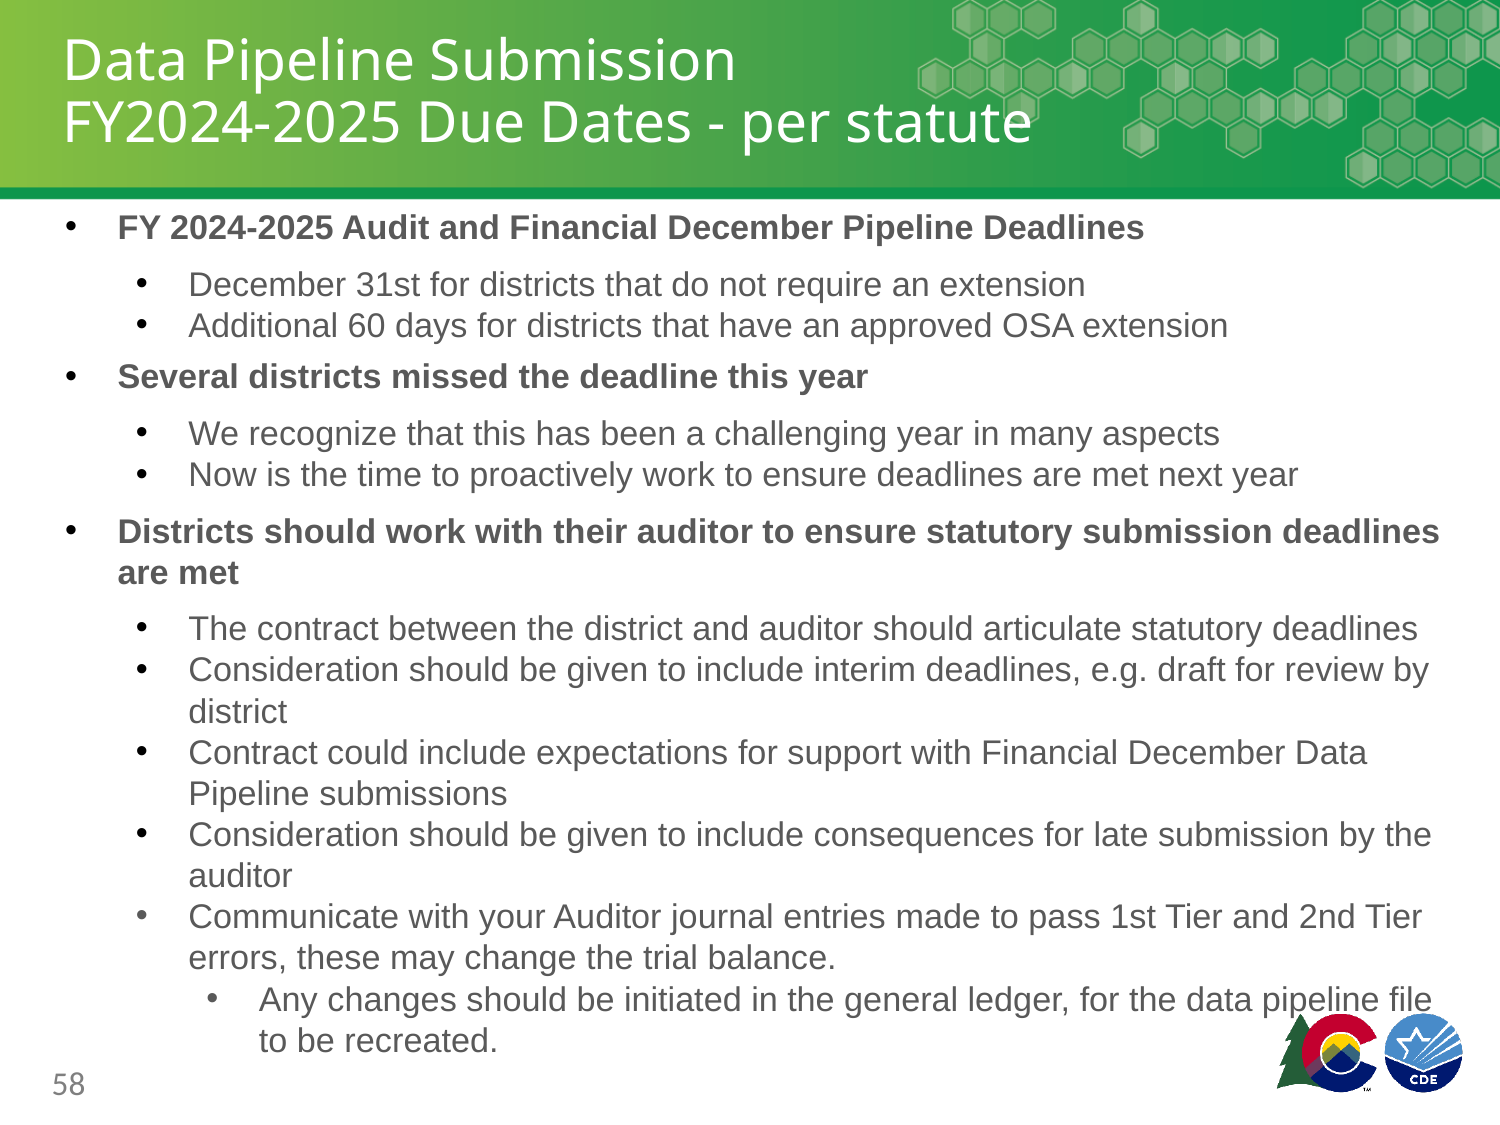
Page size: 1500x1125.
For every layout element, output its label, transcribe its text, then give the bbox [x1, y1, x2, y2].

list FY 2024-2025 Audit and Financial December Pipeline Deadlines December 31st for districts that do not require an extension Additional 60 days for districts that have an approved OSA extension Several districts missed the deadline this year We recognize that this has been a challenging year in many aspects Now is the time to proactively work to ensure deadlines are met next year Districts should work with their auditor to ensure statutory submission deadlines are met The contract between the district and auditor should articulate statutory deadlines Consideration should be given to include interim deadlines, e.g. draft for review by district Contract could include expectations for support with Financial December Data Pipeline submissions Consideration should be given to include consequences for late submission by the auditor Communicate with your Auditor journal entries made to pass 1st Tier and 2nd Tier errors, these may change the trial balance. Any changes should be initiated in the general ledger, for the data pipeline file to be recreated. [47, 209, 1453, 1077]
slide_number 58 [36, 1054, 375, 1115]
title Data Pipeline Submission FY2024-2025 Due Dates - per statute [62, 31, 1061, 156]
picture [0, 0, 1500, 200]
picture [1275, 1012, 1463, 1093]
